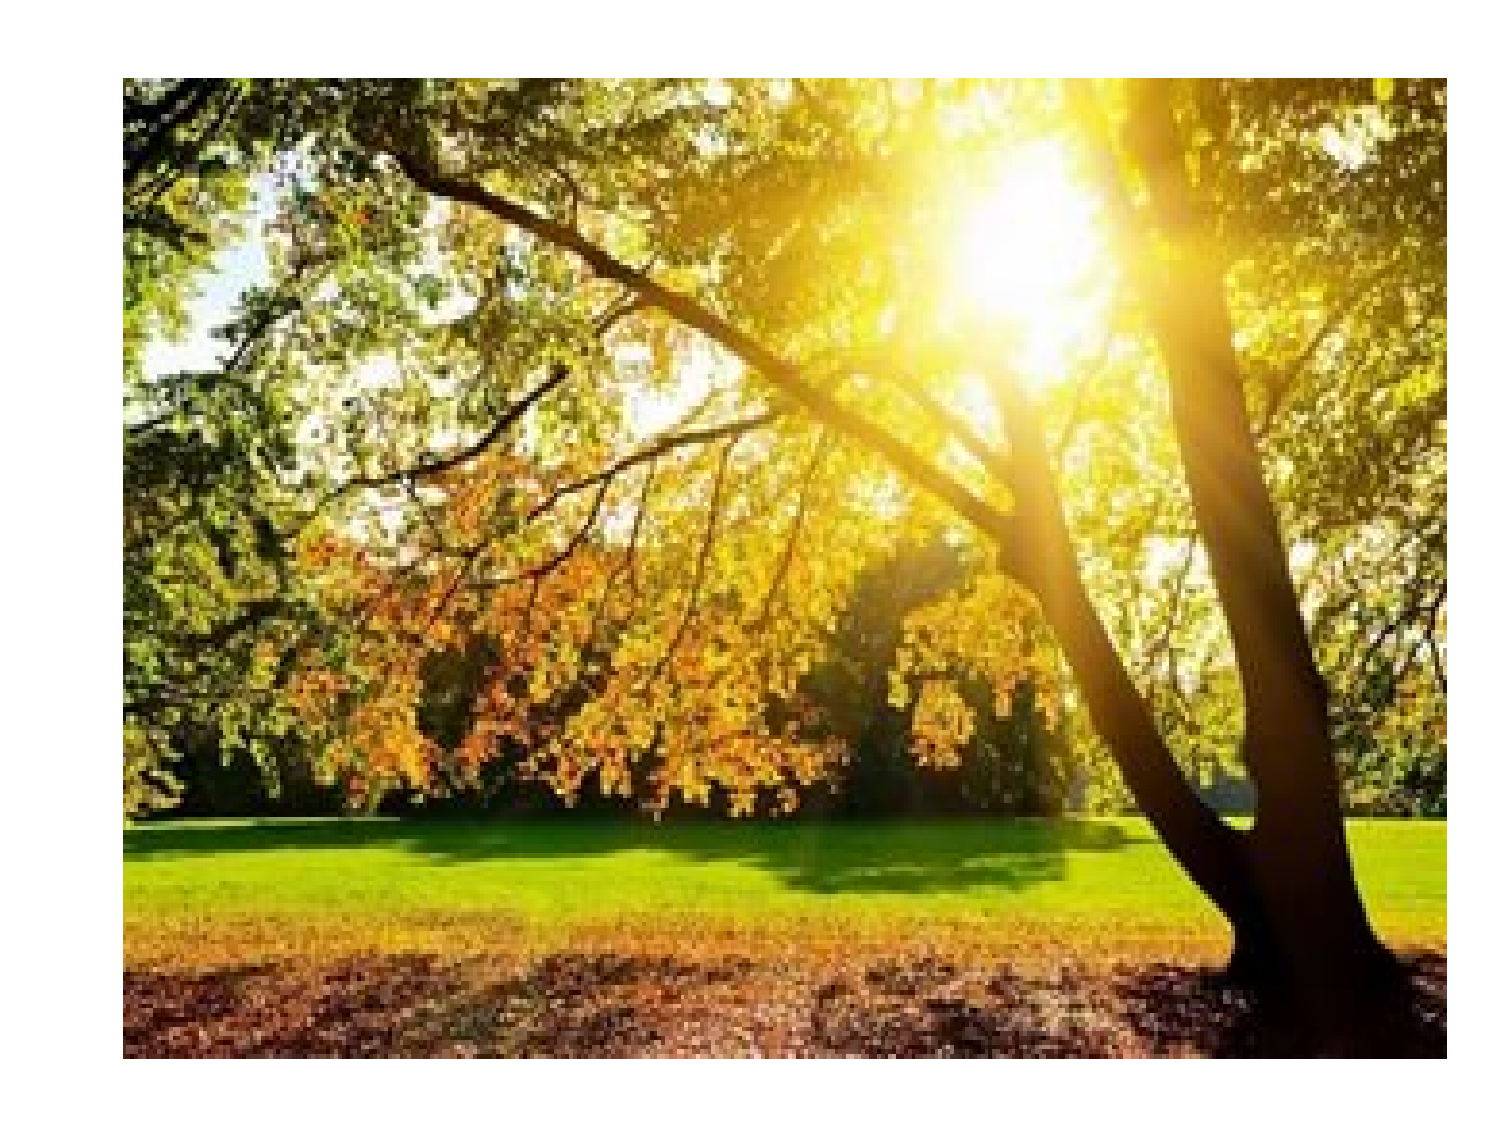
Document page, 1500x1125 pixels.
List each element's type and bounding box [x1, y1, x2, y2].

picture [123, 77, 1448, 1059]
